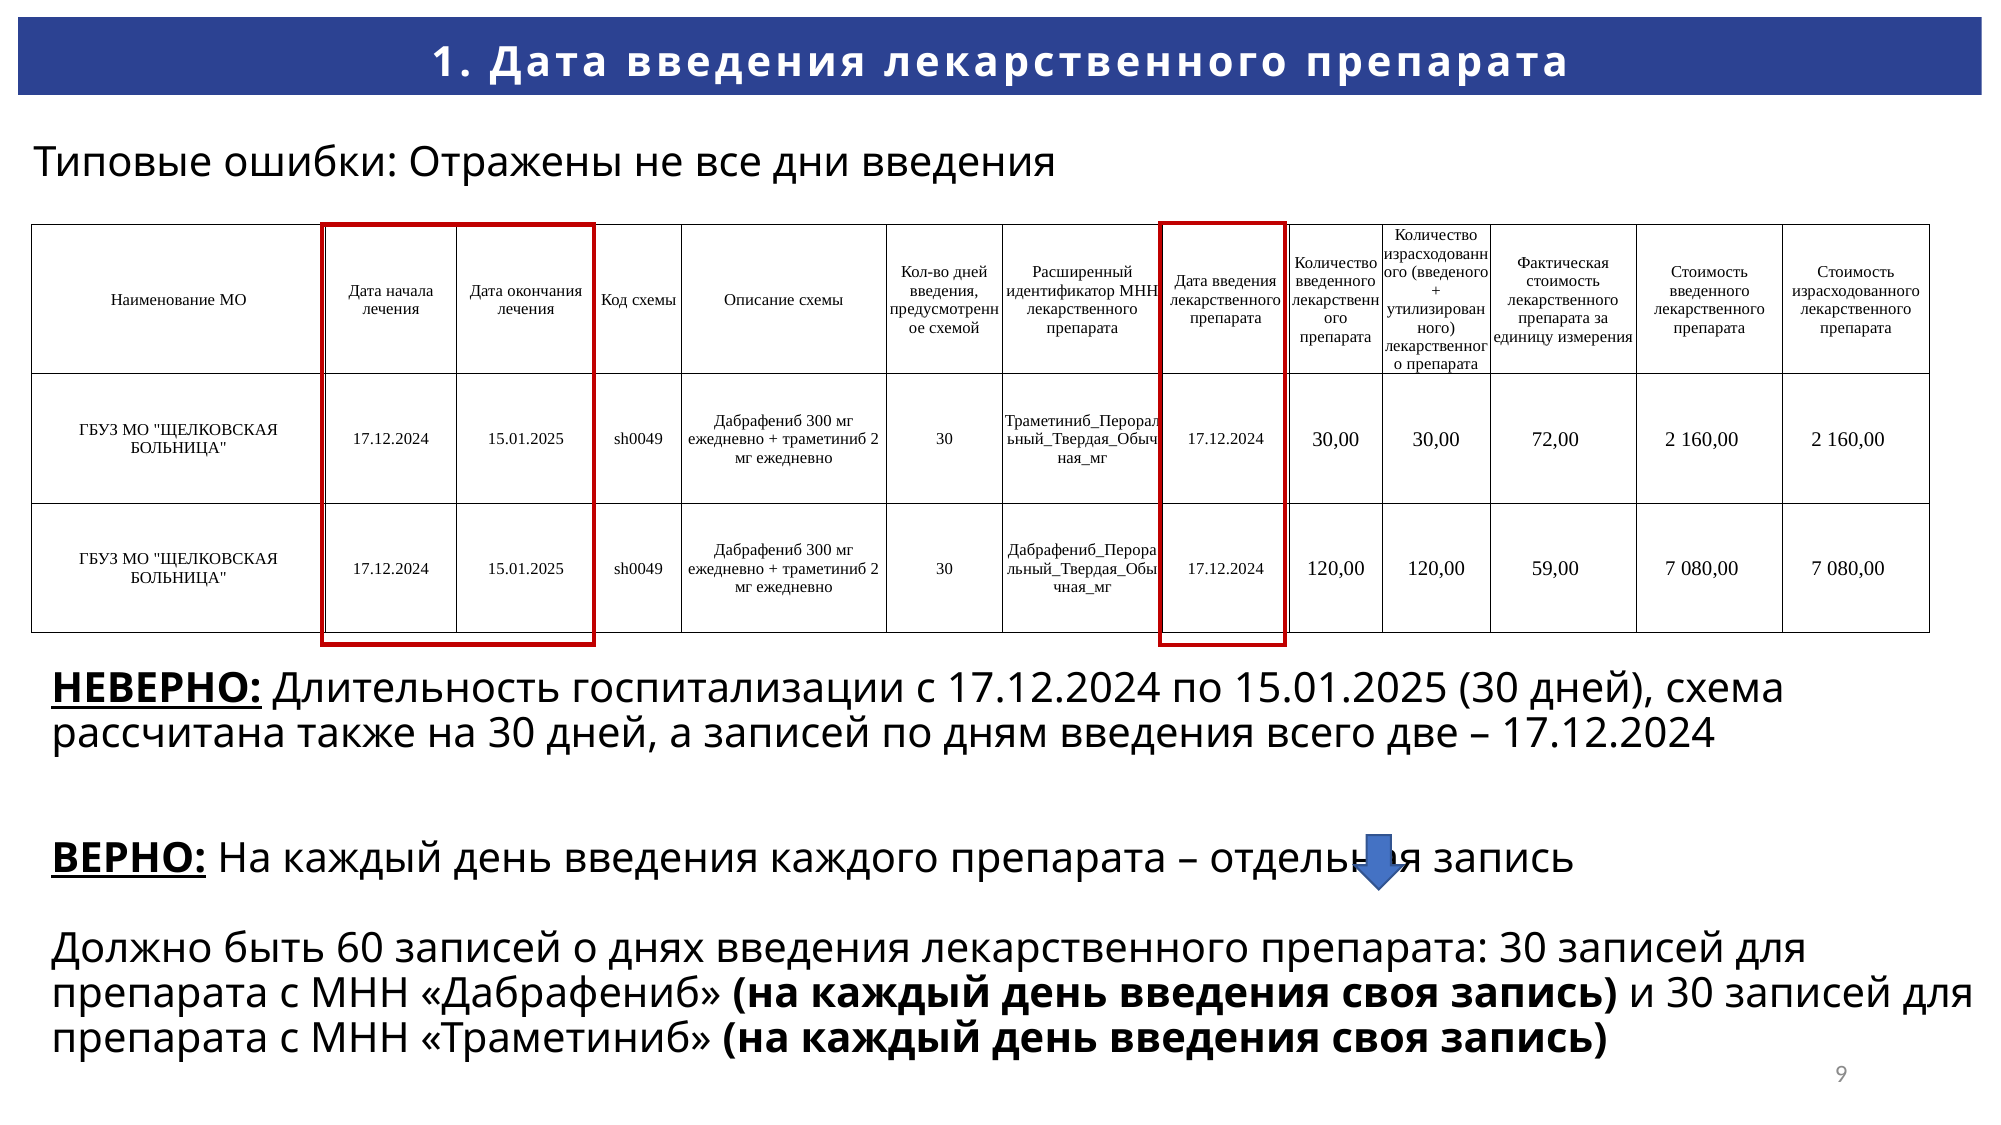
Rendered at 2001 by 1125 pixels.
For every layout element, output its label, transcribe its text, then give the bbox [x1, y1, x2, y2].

table_header Фактическая стоимость лекарственного препарата за единицу измерения [1491, 225, 1636, 373]
text_box НЕВЕРНО: Длительность госпитализации с 17.12.2024 по 15.01.2025 (30 дней), схема рассчитана также на 30 дней, а записей по дням введения всего две – 17.12.2024 [36, 651, 2000, 765]
text_box [321, 224, 595, 646]
slide_number 9 [1412, 1042, 1863, 1103]
table_cell Дабрафениб_Пероральный_Твердая_Обычная_мг [1003, 504, 1159, 632]
table_header Стоимость израсходованного лекарственного препарата [1783, 225, 1929, 373]
table_cell 72,00 [1491, 374, 1636, 503]
text_box Типовые ошибки: Отражены не все дни введения [18, 115, 1982, 193]
table_cell Дабрафениб 300 мг ежедневно + траметиниб 2 мг ежедневно [682, 504, 886, 632]
text_box 1. Дата введения лекарственного препарата [18, 17, 1982, 95]
table_cell ГБУЗ МО "ЩЕЛКОВСКАЯ БОЛЬНИЦА" [32, 374, 321, 503]
table_cell 30 [887, 374, 1002, 503]
table_cell 30,00 [1383, 374, 1490, 503]
table_cell Траметиниб_Пероральный_Твердая_Обычная_мг [1003, 374, 1159, 503]
table_cell 7 080,00 [1783, 504, 1929, 632]
table_cell Дабрафениб 300 мг ежедневно + траметиниб 2 мг ежедневно [682, 374, 886, 503]
table_cell sh0049 [596, 374, 681, 503]
table_header Код схемы [596, 225, 681, 373]
table_cell sh0049 [596, 504, 681, 632]
table_cell 30 [887, 504, 1002, 632]
table_cell 120,00 [1383, 504, 1490, 632]
table_cell 120,00 [1290, 504, 1382, 632]
table_cell 2 160,00 [1783, 374, 1929, 503]
table_header Количество введенного лекарственного препарата [1290, 225, 1382, 373]
text_box [1352, 834, 1406, 891]
table_header Расширенный идентификатор МНН лекарственного препарата [1003, 225, 1159, 373]
table_cell 2 160,00 [1637, 374, 1782, 503]
table_cell 7 080,00 [1637, 504, 1782, 632]
table_cell ГБУЗ МО "ЩЕЛКОВСКАЯ БОЛЬНИЦА" [32, 504, 321, 632]
table_header Описание схемы [682, 225, 886, 373]
table_header Наименование МО [32, 225, 321, 373]
table_cell 59,00 [1491, 504, 1636, 632]
text_box [1159, 222, 1286, 646]
text_box ВЕРНО: На каждый день введения каждого препарата – отдельная запись Должно быть 60 записей о днях введения лекарственного препарата: 30 записей для препарата с МНН «Дабрафениб» (на каждый день введения своя запись) и 30 записей для препарата с МНН «Траметиниб» (на каждый день введения своя запись) [36, 813, 2000, 1069]
table_header Кол-во дней введения, предусмотренное схемой [887, 225, 1002, 373]
table_cell 30,00 [1290, 374, 1382, 503]
table_header Количество израсходованного (введеного + утилизированного) лекарственного препарата [1383, 225, 1490, 373]
table_header Стоимость введенного лекарственного препарата [1637, 225, 1782, 373]
